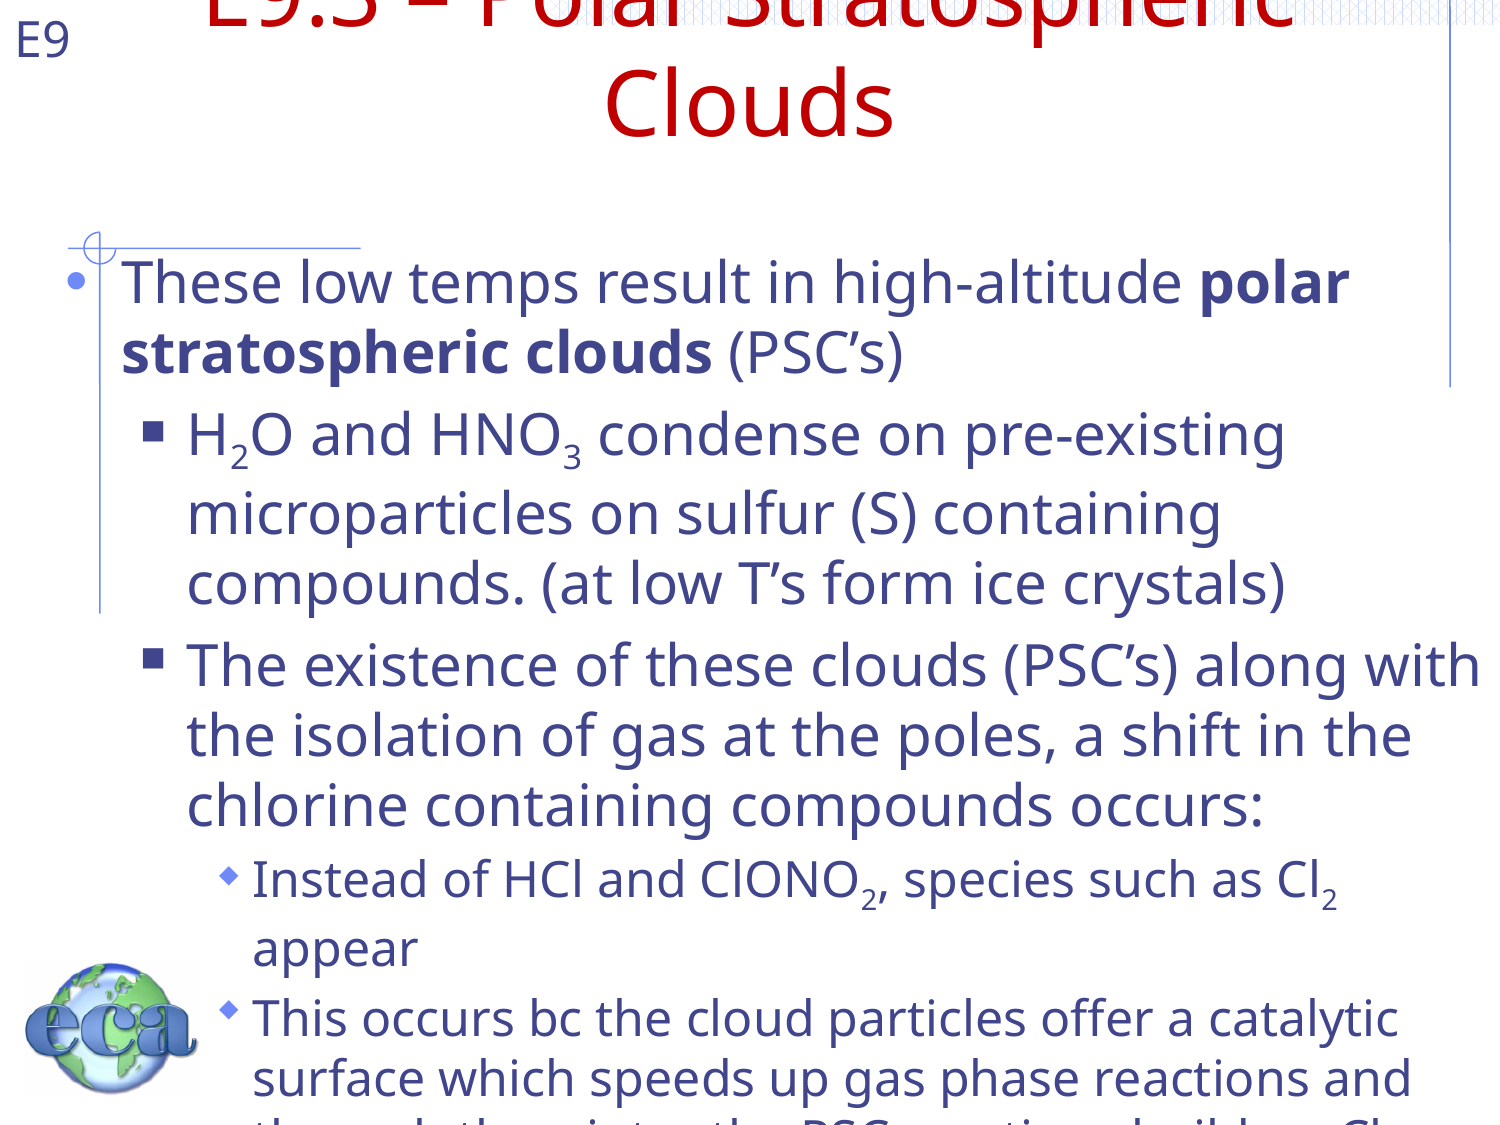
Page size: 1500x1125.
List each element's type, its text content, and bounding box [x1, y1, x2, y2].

list These low temps result in high-altitude polar stratospheric clouds (PSC’s) H2O and HNO3 condense on pre-existing microparticles on sulfur (S) containing compounds. (at low T’s form ice crystals) The existence of these clouds (PSC’s) along with the isolation of gas at the poles, a shift in the chlorine containing compounds occurs: Instead of HCl and ClONO2, species such as Cl2 appear This occurs bc the cloud particles offer a catalytic surface which speeds up gas phase reactions and through the winter the PSC reactions build up Cl2 [49, 237, 1500, 976]
title E9.3 – Polar Stratospheric Clouds [37, 24, 1463, 163]
picture [23, 960, 200, 1096]
